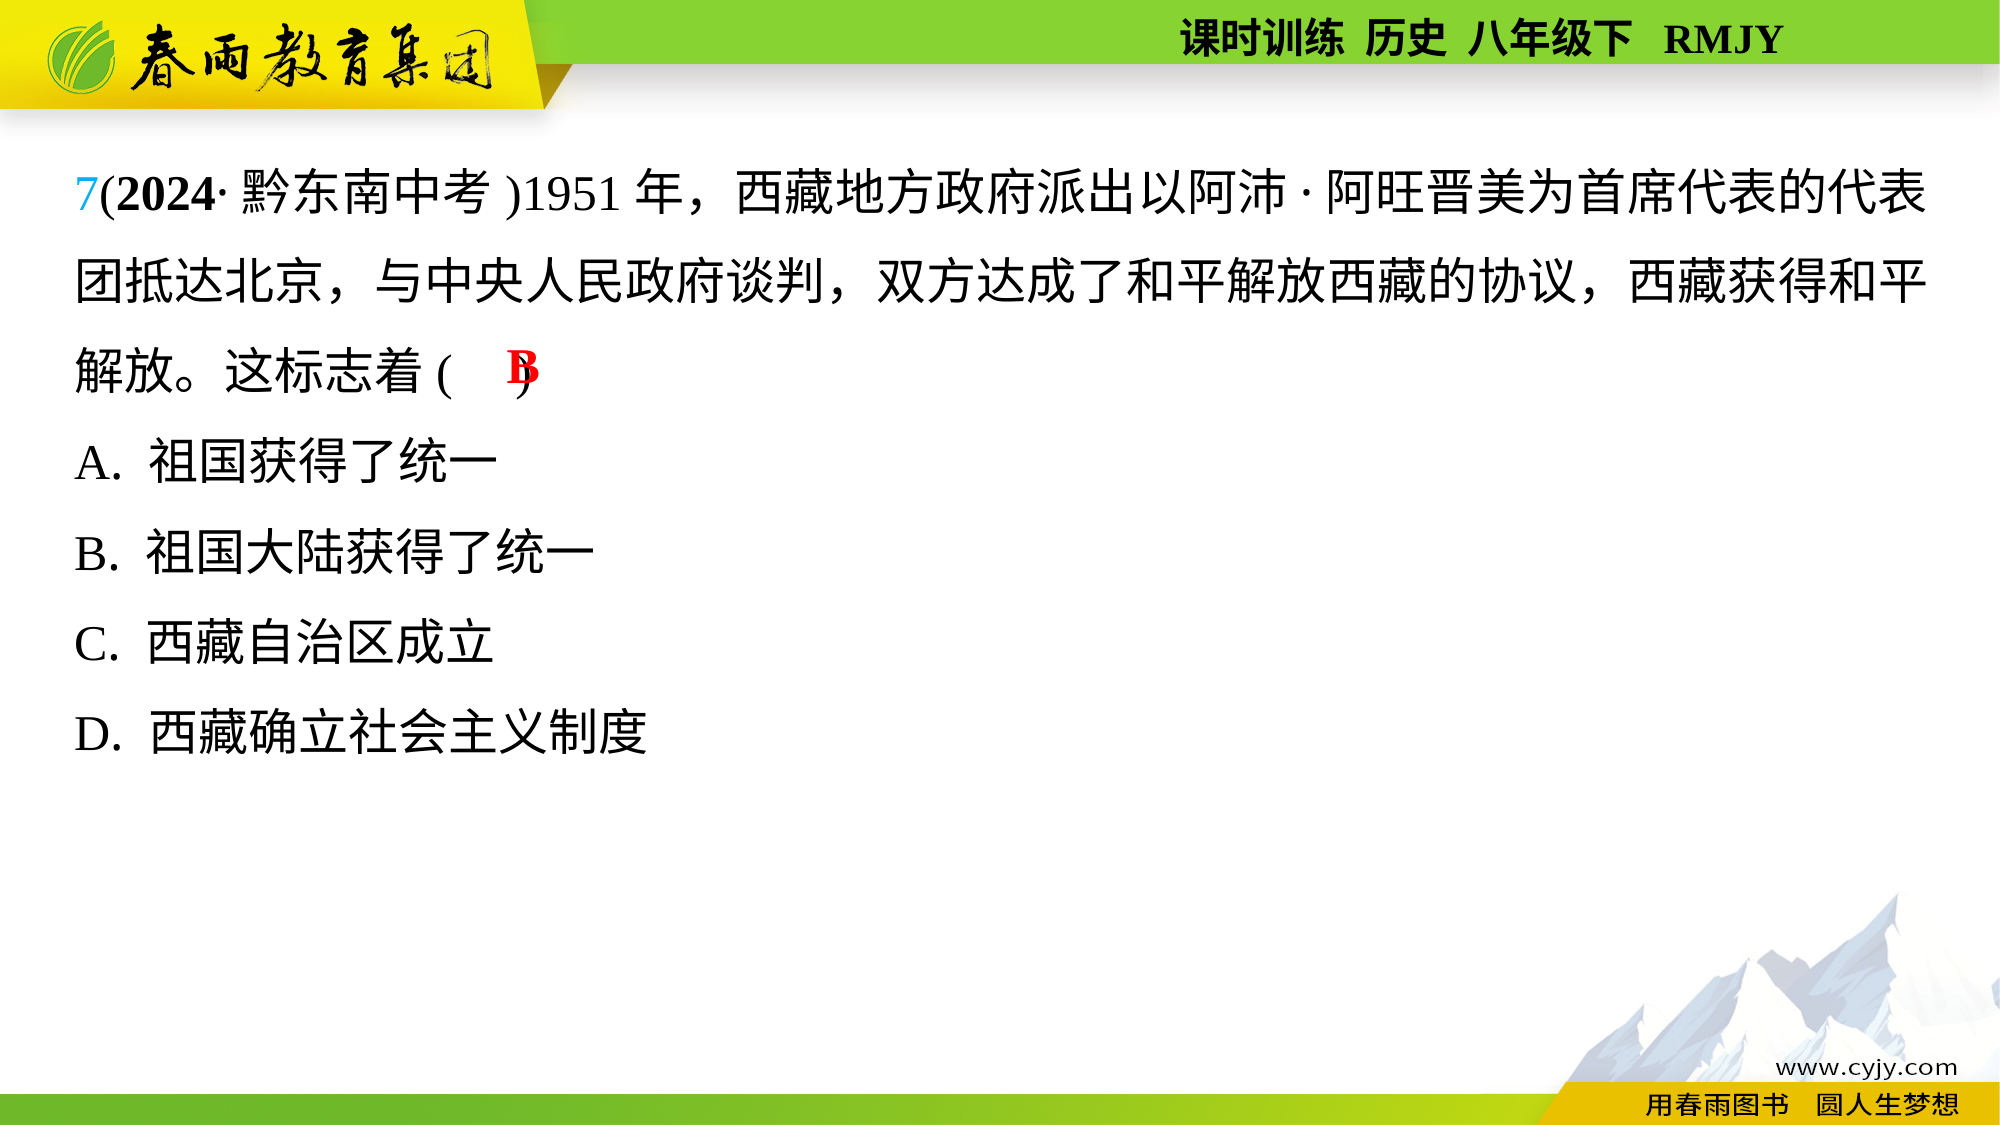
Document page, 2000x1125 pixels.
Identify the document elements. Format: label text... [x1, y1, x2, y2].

text_box B [491, 326, 555, 401]
picture [0, 0, 2000, 1125]
list 7(2024·黔东南中考)1951年，西藏地方政府派出以阿沛·阿旺晋美为首席代表的代表团抵达北京，与中央人民政府谈判，双方达成了和平解放西藏的协议，西藏获得和平解放。这标志着( ) A. 祖国获得了统一 B. 祖国大陆获得了统一 C. 西藏自治区成立 D. 西藏确立社会主义制度 [59, 122, 1944, 774]
